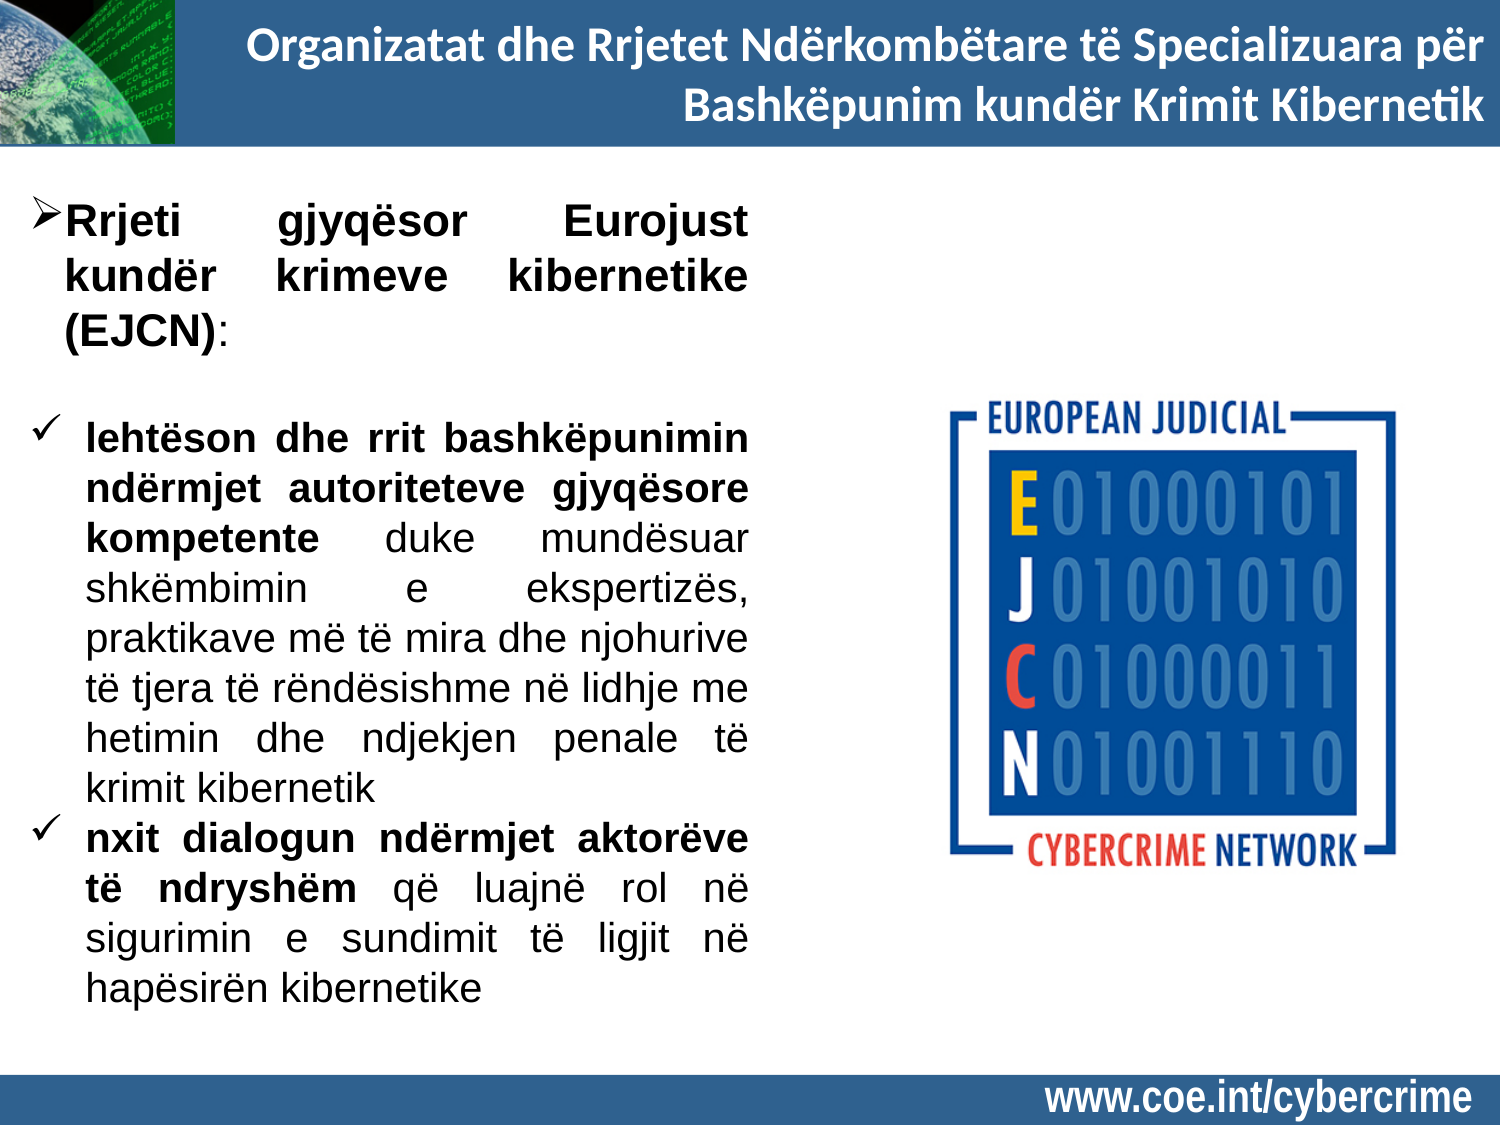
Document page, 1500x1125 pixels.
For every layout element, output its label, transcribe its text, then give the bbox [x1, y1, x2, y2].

picture [0, 0, 175, 144]
text_box www.coe.int/cybercrime [1030, 1059, 1500, 1125]
text_box Organizatat dhe Rrjetet Ndërkombëtare të Specializuara për Bashkëpunim kundër Krimit Kibernetik [177, 0, 1500, 149]
text_box [0, 1073, 1030, 1125]
picture [930, 384, 1415, 883]
text_box Rrjeti gjyqësor Eurojust kundër krimeve kibernetike (EJCN): lehtëson dhe rrit bashkëpunimin ndërmjet autoriteteve gjyqësore kompetente duke mundësuar shkëmbimin e ekspertizës, praktikave më të mira dhe njohurive të tjera të rëndësishme në lidhje me hetimin dhe ndjekjen penale të krimit kibernetik nxit dialogun ndërmjet aktorëve të ndryshëm që luajnë rol në sigurimin e sundimit të ligjit në hapësirën kibernetike [14, 183, 765, 1019]
